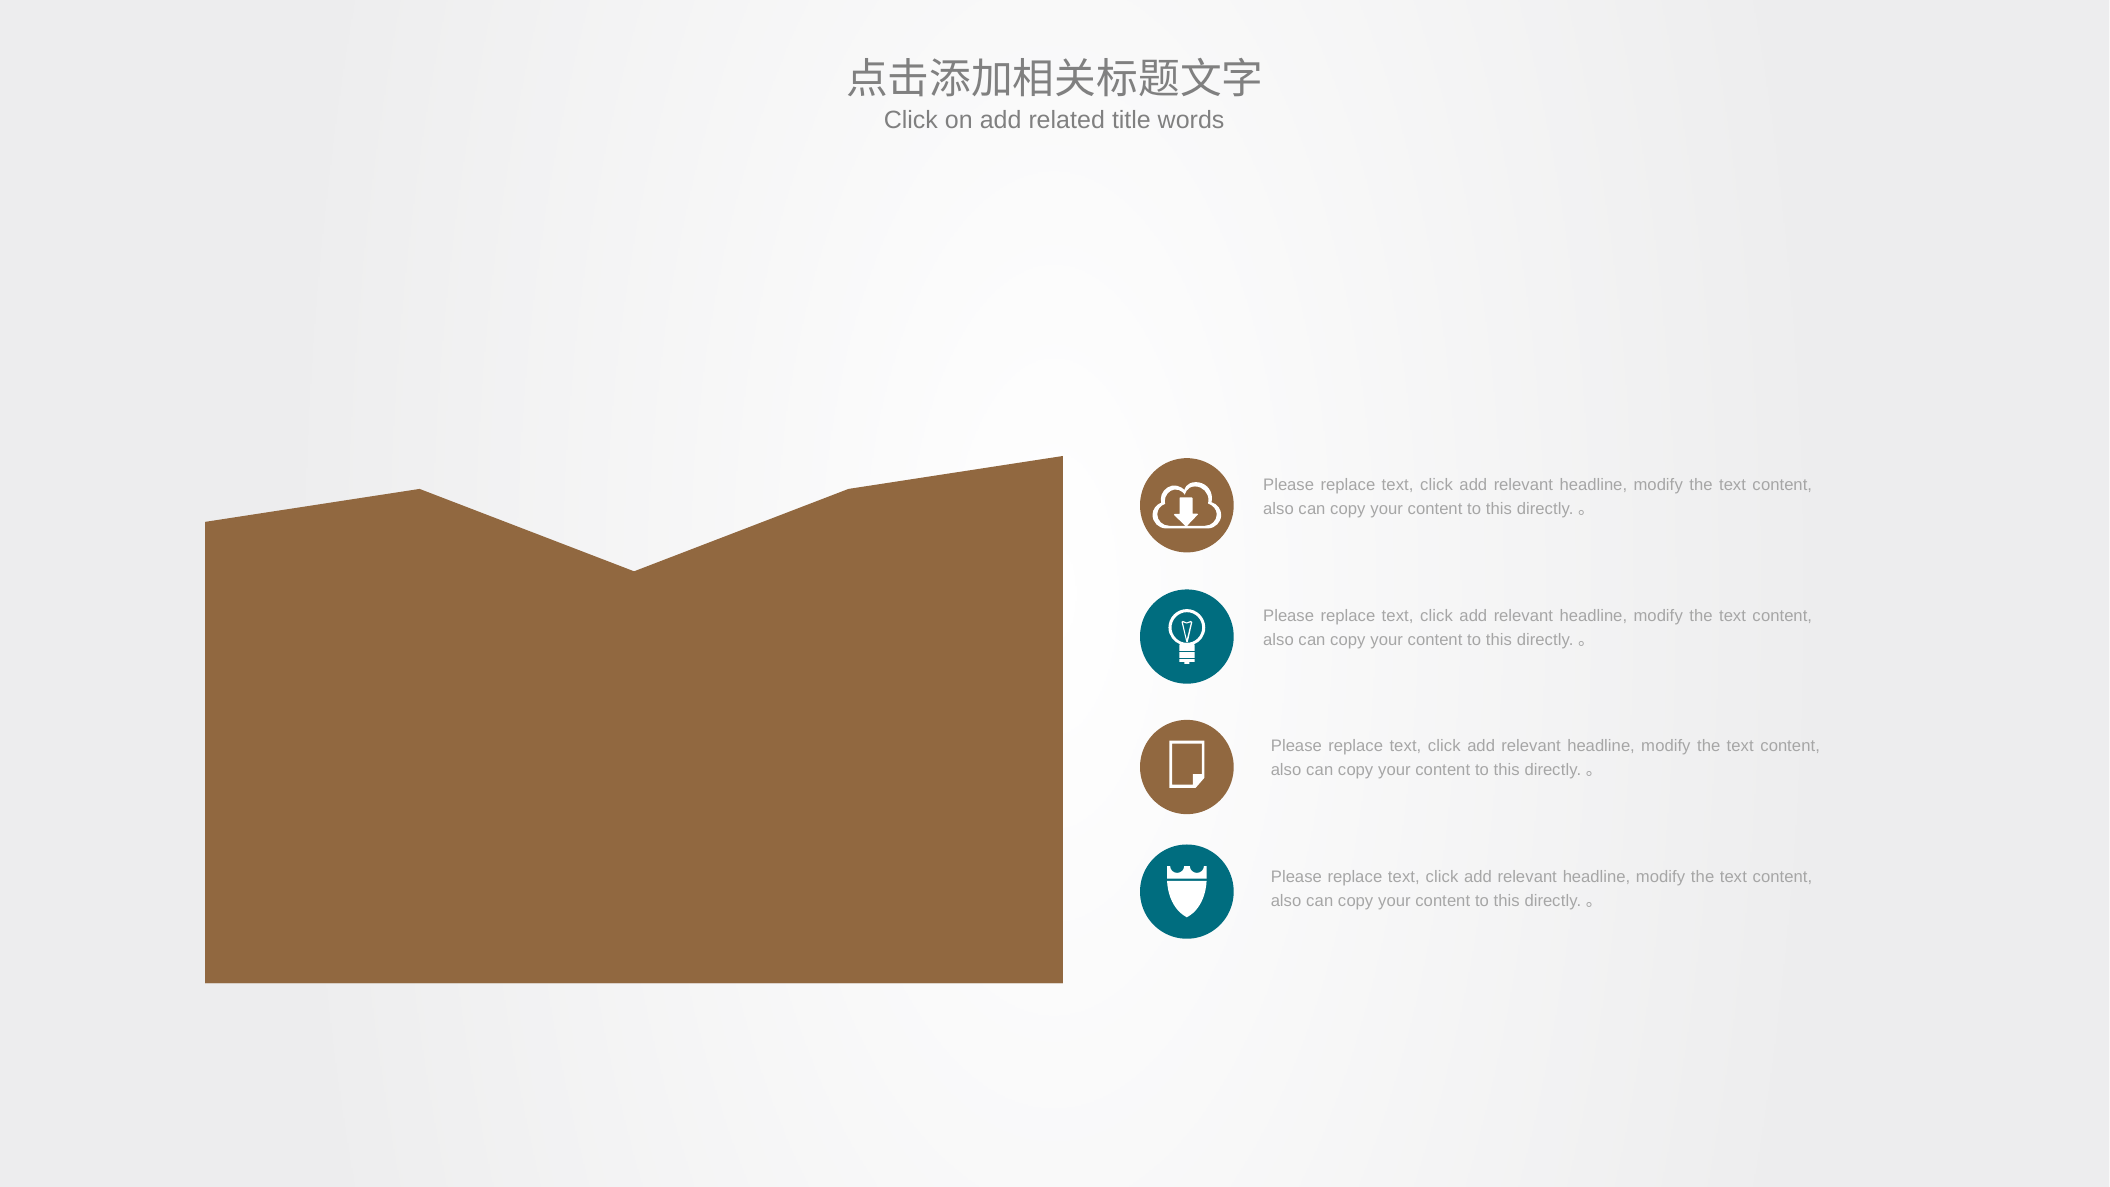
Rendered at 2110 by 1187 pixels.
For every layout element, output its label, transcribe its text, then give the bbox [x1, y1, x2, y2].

text_box Please replace text, click add relevant headline, modify the text content, also can copy your content to this directly.。 [1262, 857, 1822, 914]
text_box [1152, 482, 1222, 529]
text_box [1138, 588, 1235, 685]
picture [0, 0, 2110, 1187]
text_box [1138, 843, 1235, 940]
text_box Please replace text, click add relevant headline, modify the text content, also can copy your content to this directly.。 [1255, 596, 1822, 653]
text_box 点击添加相关标题文字 [803, 44, 1307, 107]
text_box [1169, 740, 1205, 788]
text_box Please replace text, click add relevant headline, modify the text content, also can copy your content to this directly.。 [1255, 466, 1822, 522]
text_box Please replace text, click add relevant headline, modify the text content, also can copy your content to this directly.。 [1262, 727, 1829, 783]
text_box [1168, 609, 1206, 664]
text_box [1138, 718, 1235, 816]
text_box [1138, 457, 1235, 554]
text_box Click on add related title words [864, 95, 1246, 158]
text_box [1167, 865, 1207, 918]
chart [187, 394, 1081, 996]
